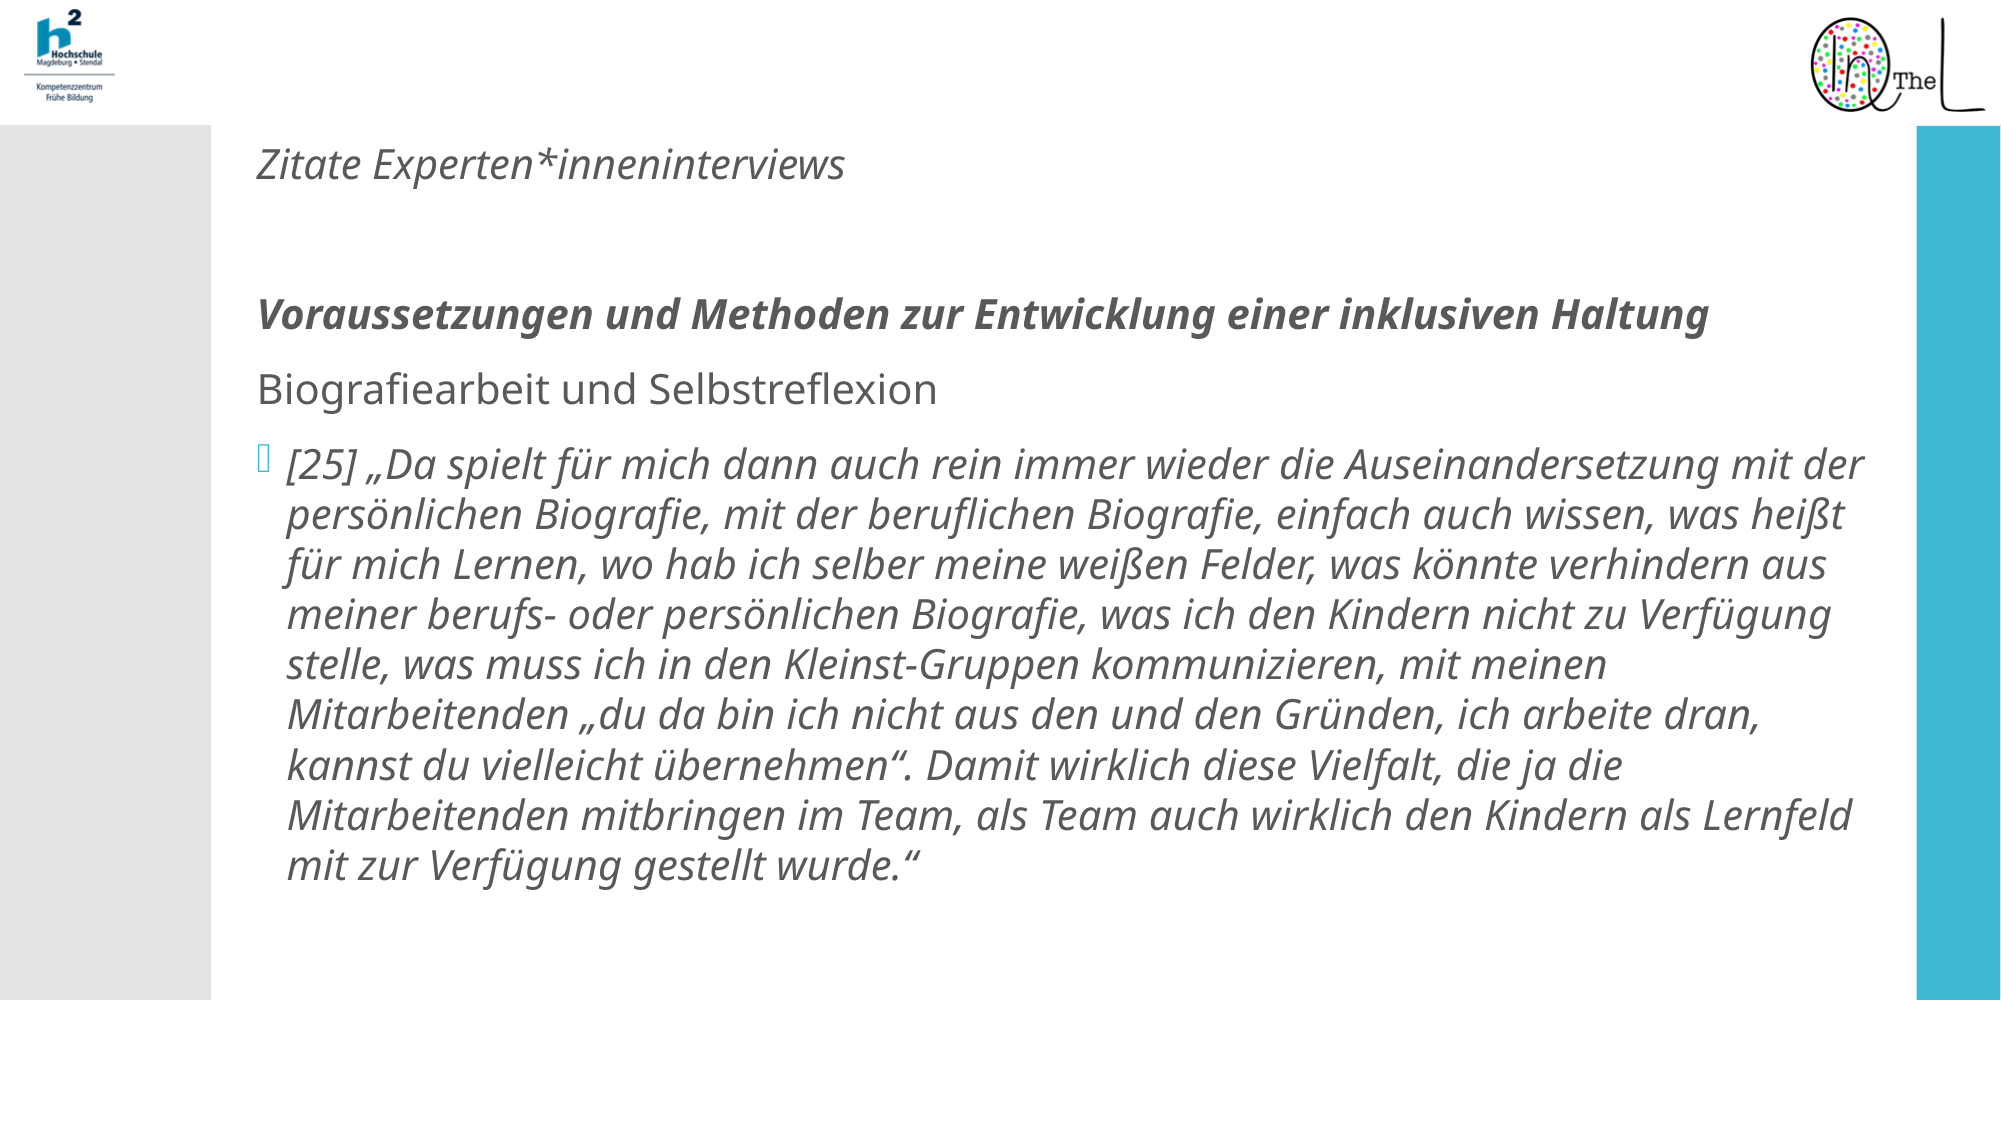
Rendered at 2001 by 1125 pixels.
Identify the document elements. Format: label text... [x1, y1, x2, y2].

picture [13, 0, 127, 113]
list Zitate Experten*inneninterviews Voraussetzungen und Methoden zur Entwicklung einer inklusiven Haltung Biografiearbeit und Selbstreflexion [25] „Da spielt für mich dann auch rein immer wieder die Auseinandersetzung mit der persönlichen Biografie, mit der beruflichen Biografie, einfach auch wissen, was heißt für mich Lernen, wo hab ich selber meine weißen Felder, was könnte verhindern aus meiner berufs- oder persönlichen Biografie, was ich den Kindern nicht zu Verfügung stelle, was muss ich in den Kleinst-Gruppen kommunizieren, mit meinen Mitarbeitenden „du da bin ich nicht aus den und den Gründen, ich arbeite dran, kannst du vielleicht übernehmen“. Damit wirklich diese Vielfalt, die ja die Mitarbeitenden mitbringen im Team, als Team auch wirklich den Kindern als Lernfeld mit zur Verfügung gestellt wurde.“ [241, 130, 1887, 1004]
text_box [0, 0, 2000, 1125]
text_box [1916, 125, 2000, 1001]
picture [1809, 17, 1987, 113]
text_box [0, 124, 212, 1001]
